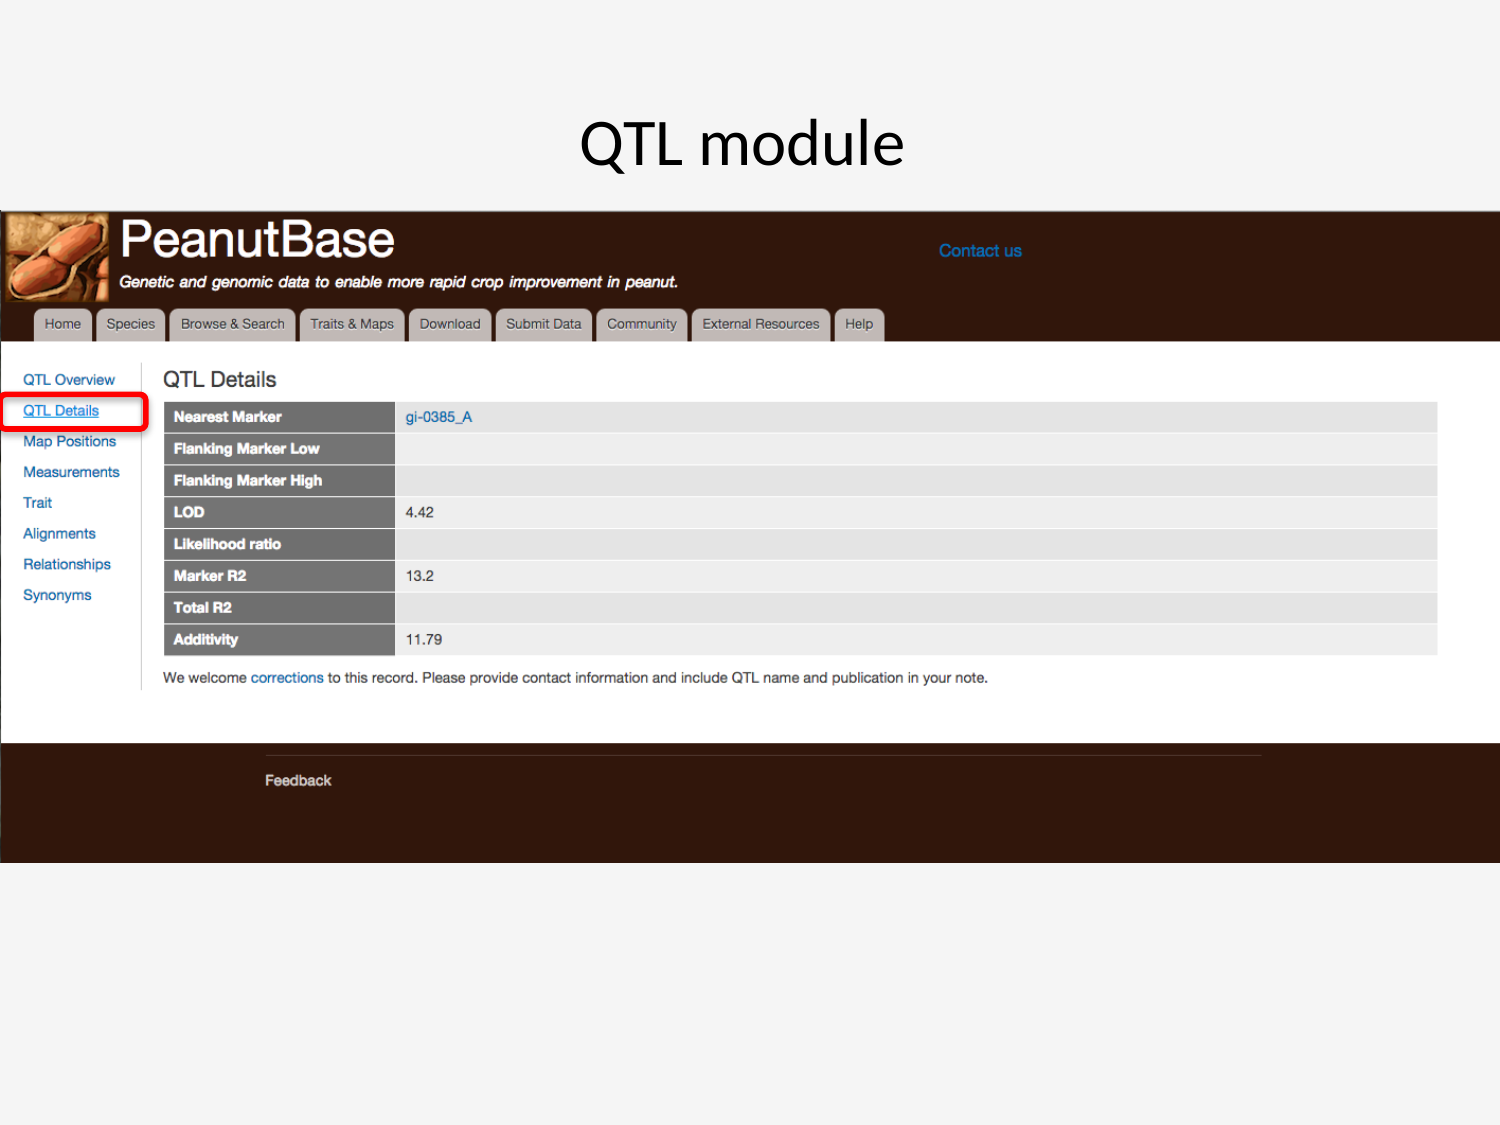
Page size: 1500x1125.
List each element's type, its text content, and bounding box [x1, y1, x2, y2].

picture [0, 210, 1500, 864]
title QTL module [75, 45, 1425, 208]
